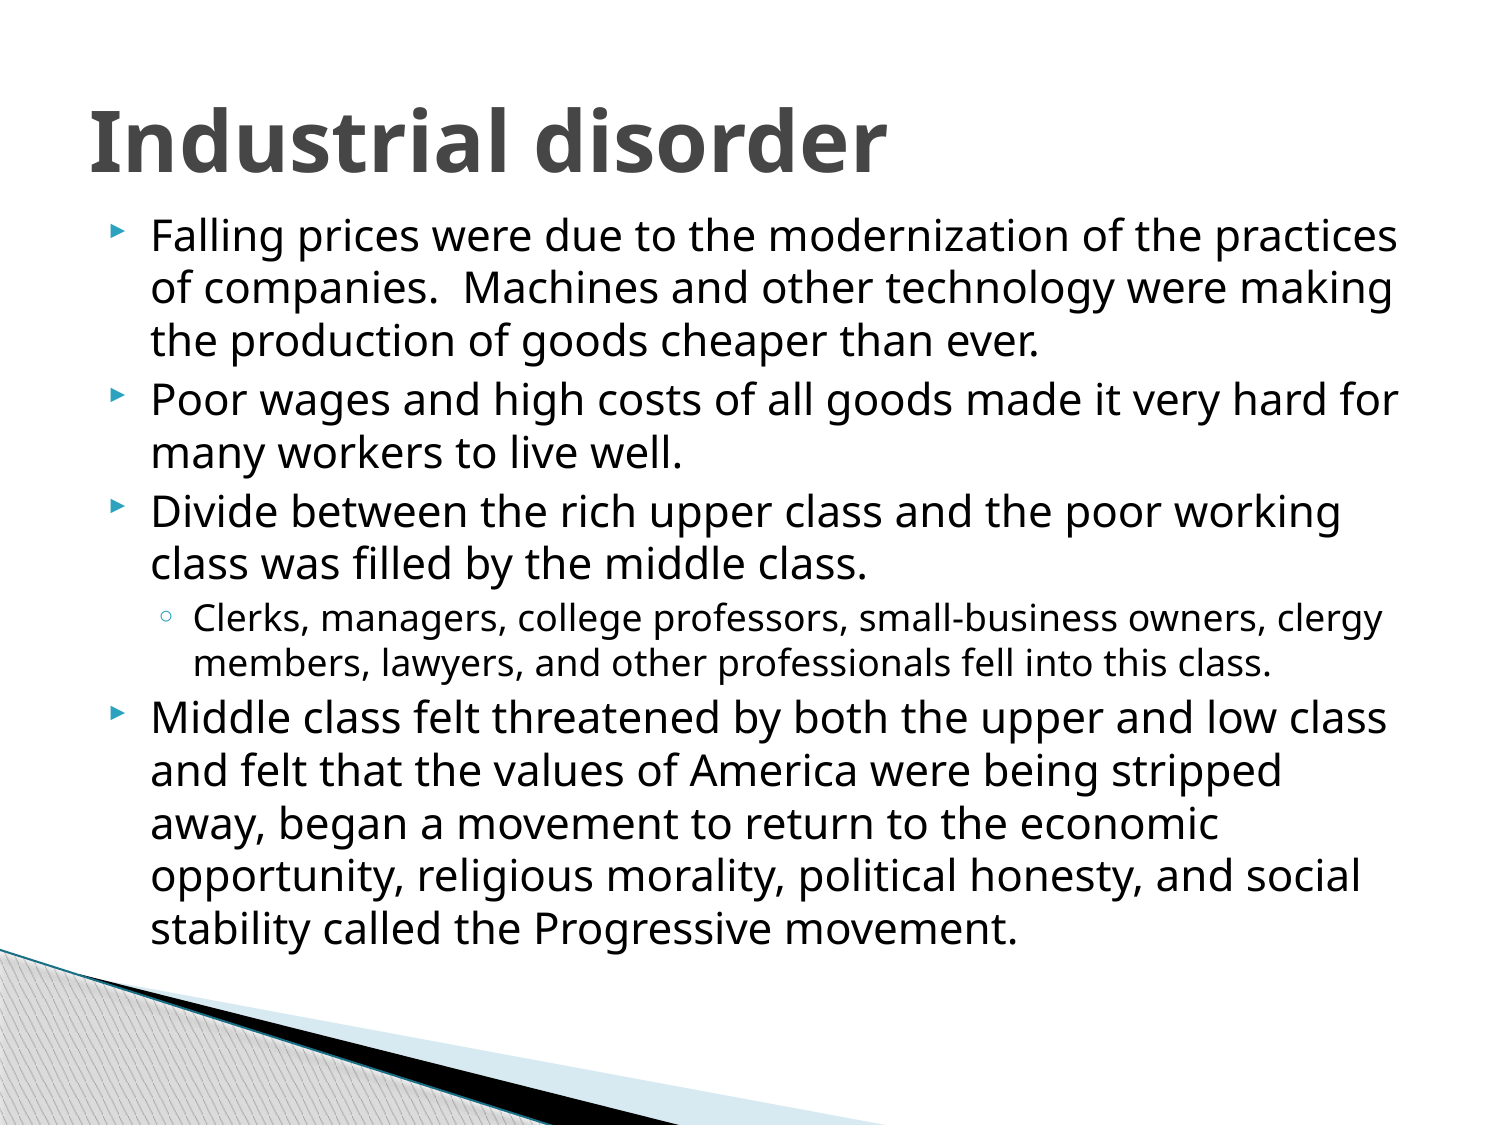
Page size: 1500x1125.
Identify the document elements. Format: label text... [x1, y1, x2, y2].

title Industrial disorder [75, 45, 1425, 233]
list Falling prices were due to the modernization of the practices of companies. Machines and other technology were making the production of goods cheaper than ever. Poor wages and high costs of all goods made it very hard for many workers to live well. Divide between the rich upper class and the poor working class was filled by the middle class. Clerks, managers, college professors, small-business owners, clergy members, lawyers, and other professionals fell into this class. Middle class felt threatened by both the upper and low class and felt that the values of America were being stripped away, began a movement to return to the economic opportunity, religious morality, political honesty, and social stability called the Progressive movement. [74, 199, 1426, 1006]
